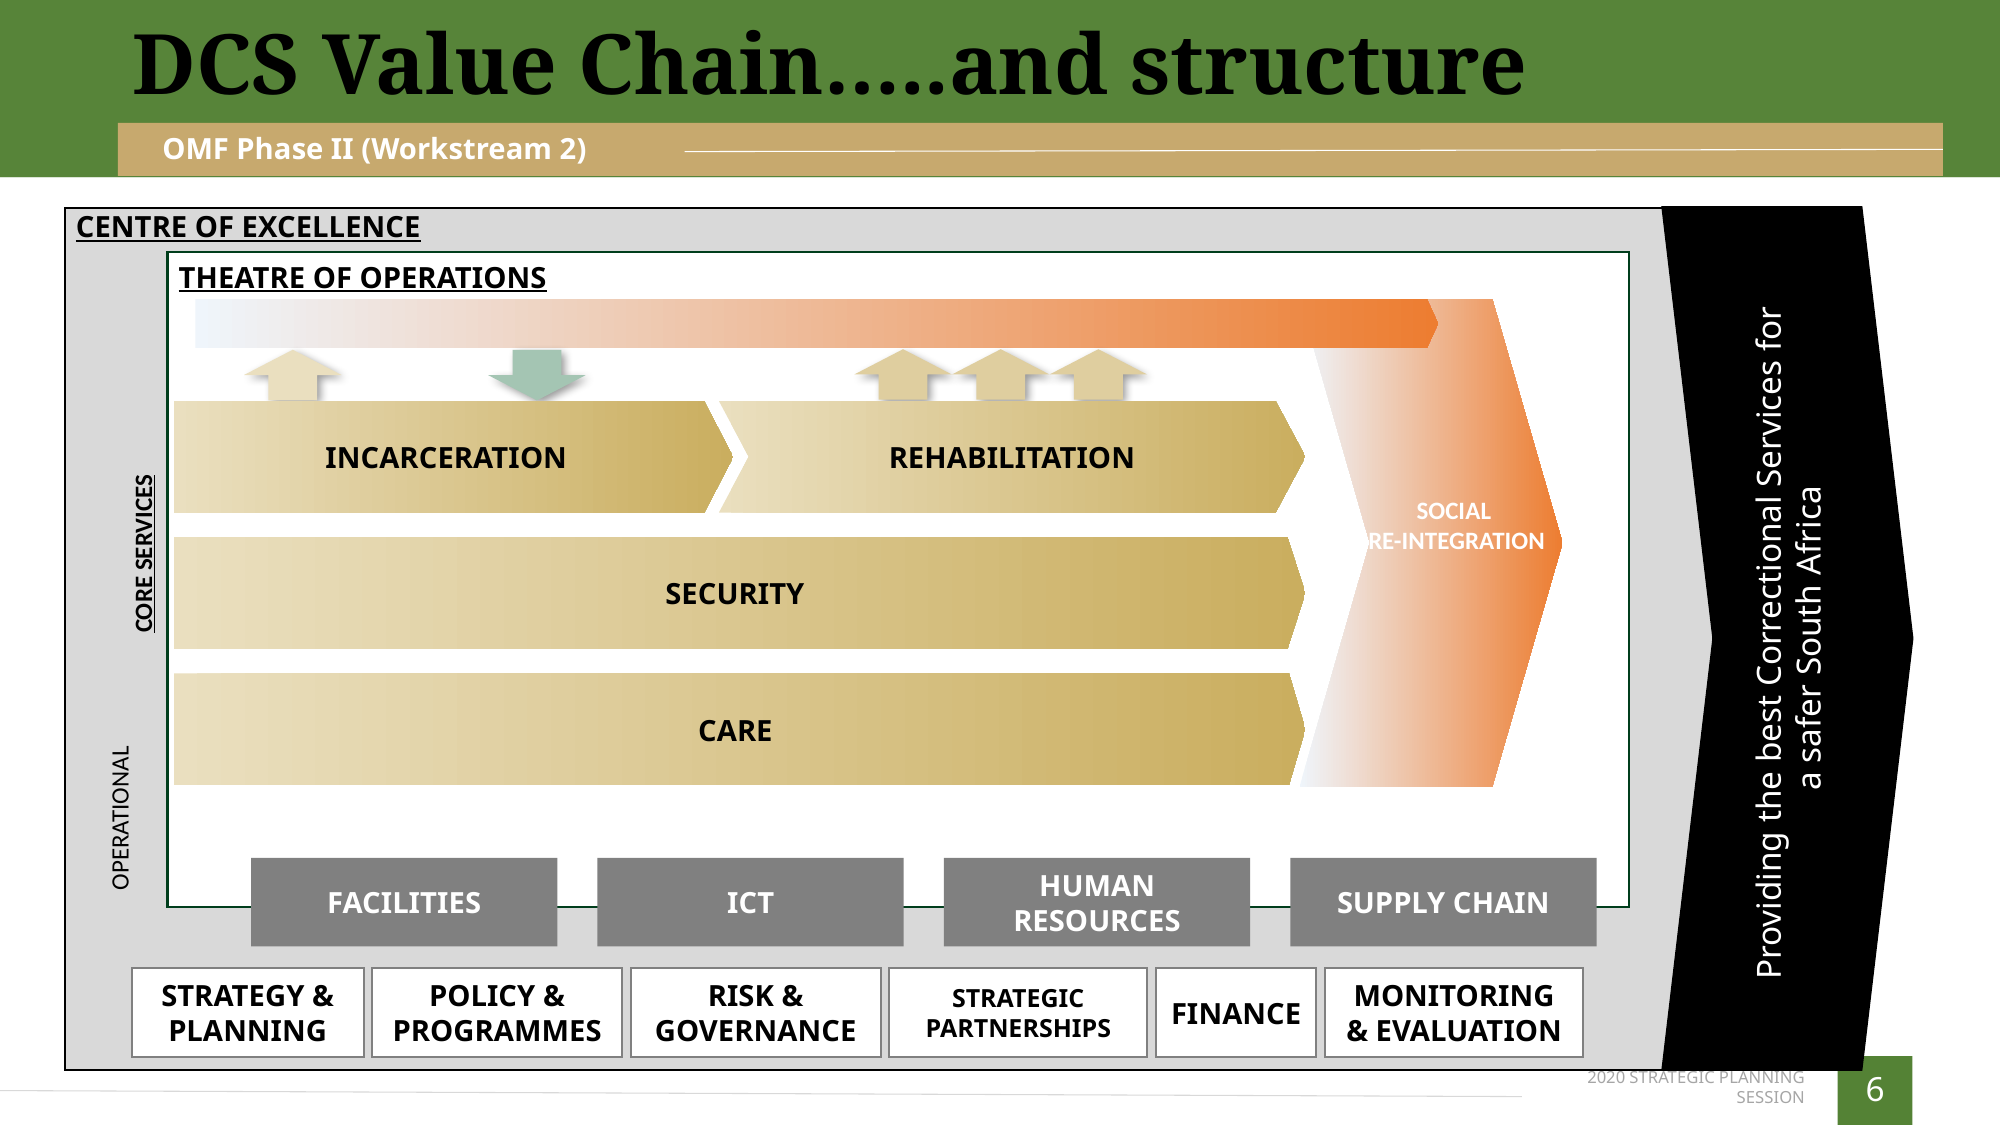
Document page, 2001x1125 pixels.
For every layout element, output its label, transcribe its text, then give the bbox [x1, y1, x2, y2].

text_box [0, 0, 2000, 178]
text_box OMF Phase II (Workstream 2) [162, 135, 685, 166]
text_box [60, 201, 1713, 1070]
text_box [173, 400, 1306, 786]
text_box Providing the best Correctional Services for a safer South Africa [1713, 207, 1913, 1070]
text_box [117, 135, 1943, 176]
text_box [195, 298, 1567, 788]
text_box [243, 349, 1148, 400]
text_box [148, 251, 1630, 947]
text_box DCS Value Chain…..and structure [117, 0, 1913, 135]
text_box xx [1713, 203, 1913, 269]
text_box [685, 122, 1943, 149]
